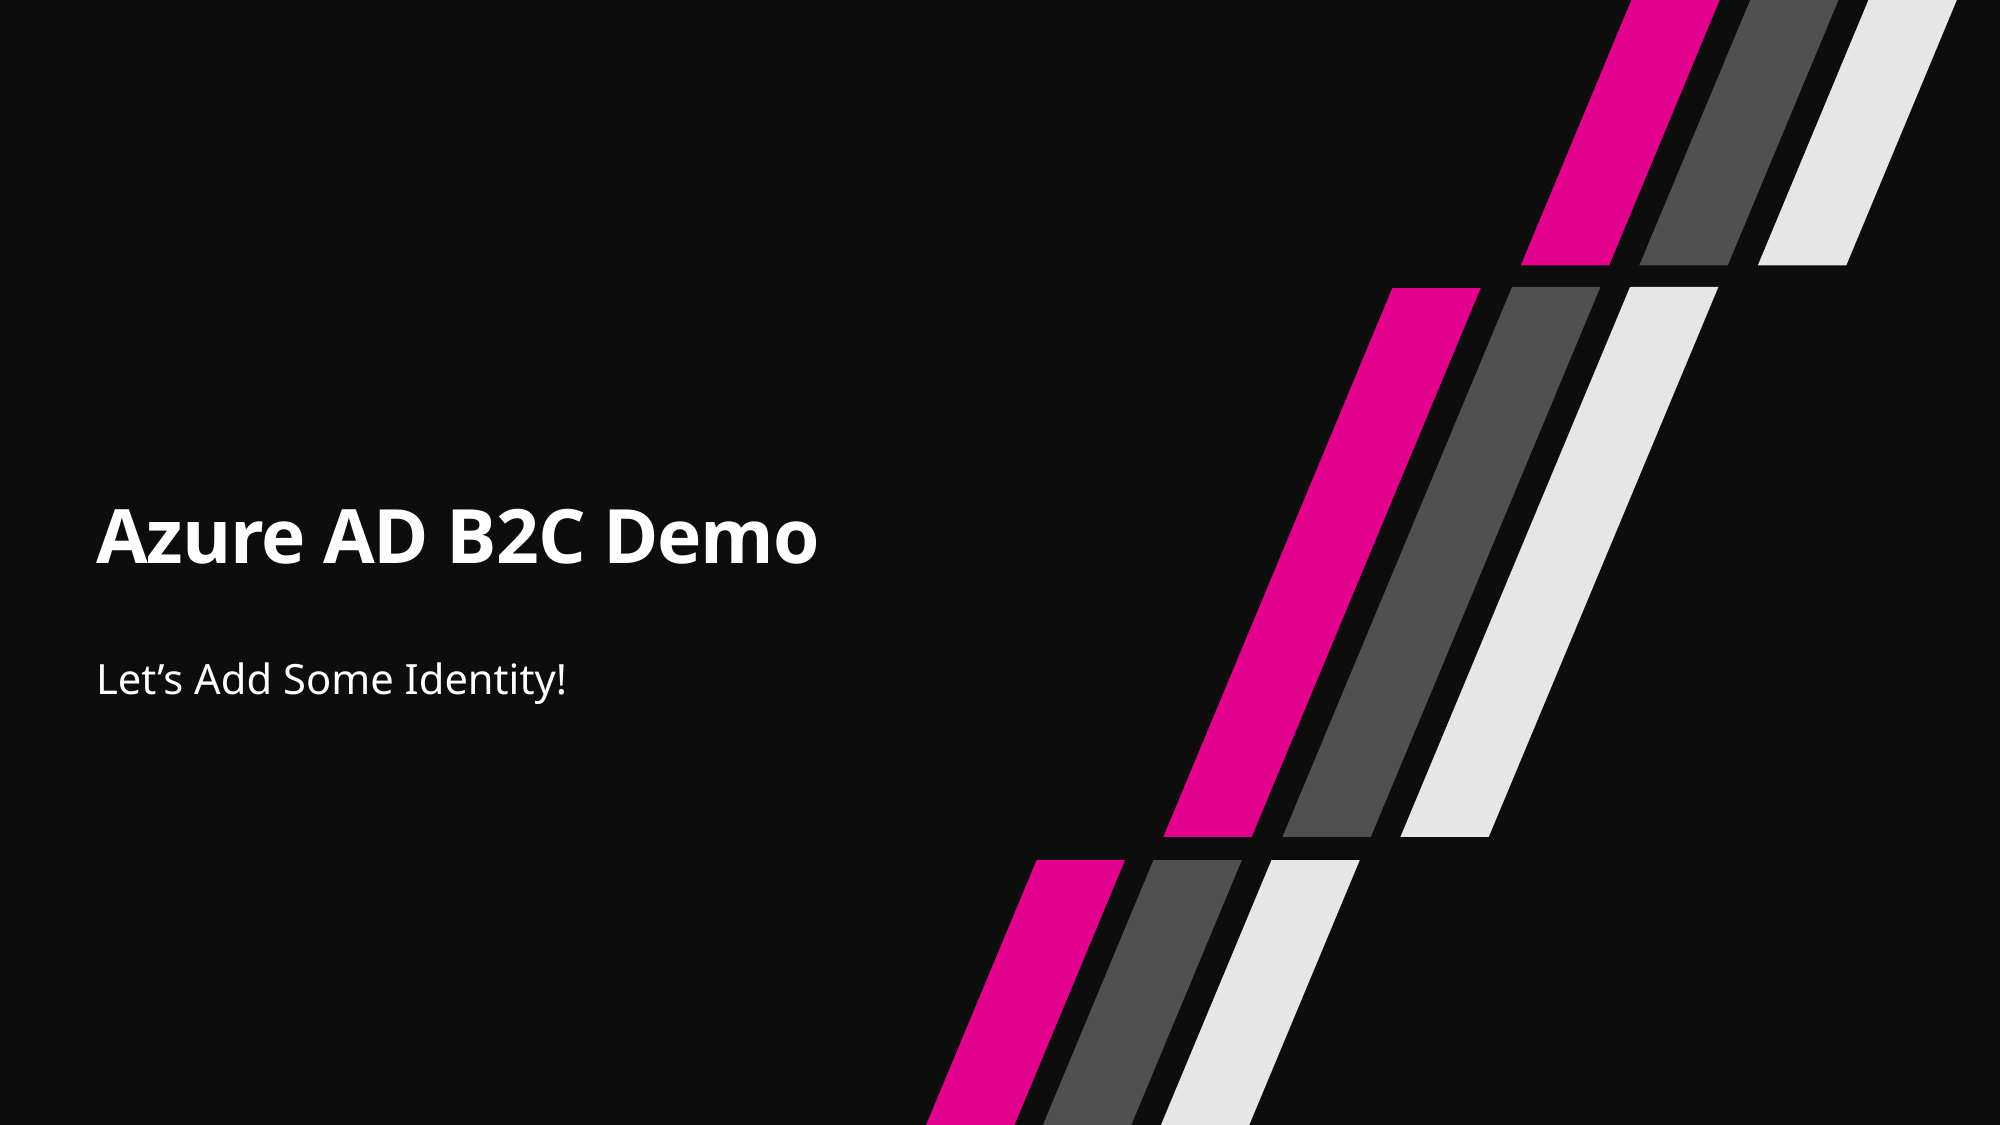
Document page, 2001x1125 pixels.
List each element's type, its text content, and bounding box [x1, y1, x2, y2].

title Azure AD B2C Demo [96, 497, 1191, 580]
list Let’s Add Some Identity! [96, 652, 1191, 703]
